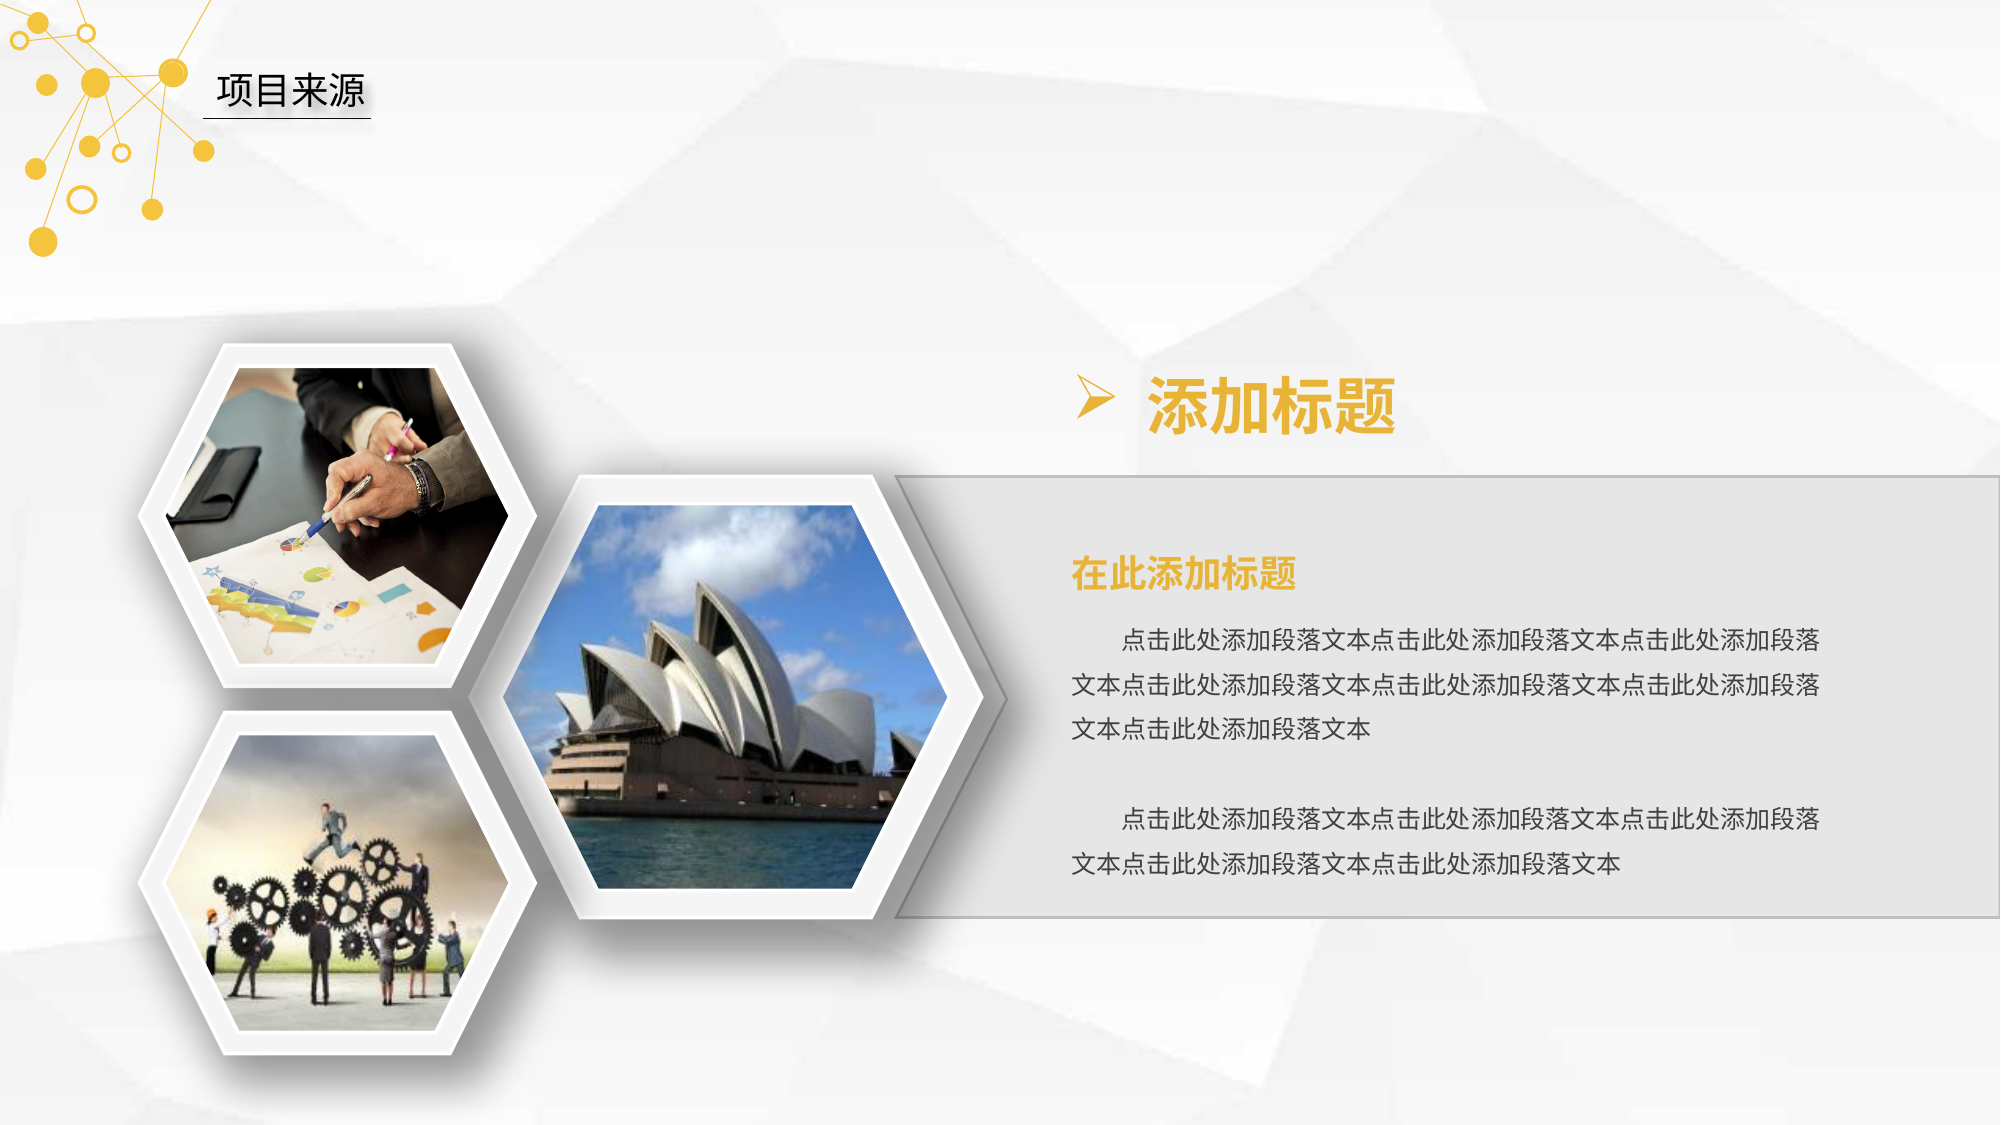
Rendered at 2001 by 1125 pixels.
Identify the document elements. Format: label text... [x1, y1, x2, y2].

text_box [139, 712, 536, 1054]
text_box 在此添加标题 [1056, 520, 1491, 603]
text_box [469, 476, 982, 918]
text_box [941, 475, 2000, 919]
picture [0, 0, 2001, 1125]
text_box 项目来源 [216, 59, 382, 120]
text_box 添加标题 [1056, 345, 1524, 450]
text_box 点击此处添加段落文本点击此处添加段落文本点击此处添加段落文本点击此处添加段落文本点击此处添加段落文本点击此处添加段落文本点击此处添加段落文本 点击此处添加段落文本点击此处添加段落文本点击此处添加段落文本点击此处添加段落文本点击此处添加段落文本 [1056, 601, 1843, 931]
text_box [0, 0, 216, 256]
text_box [982, 579, 1042, 854]
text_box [139, 345, 536, 687]
